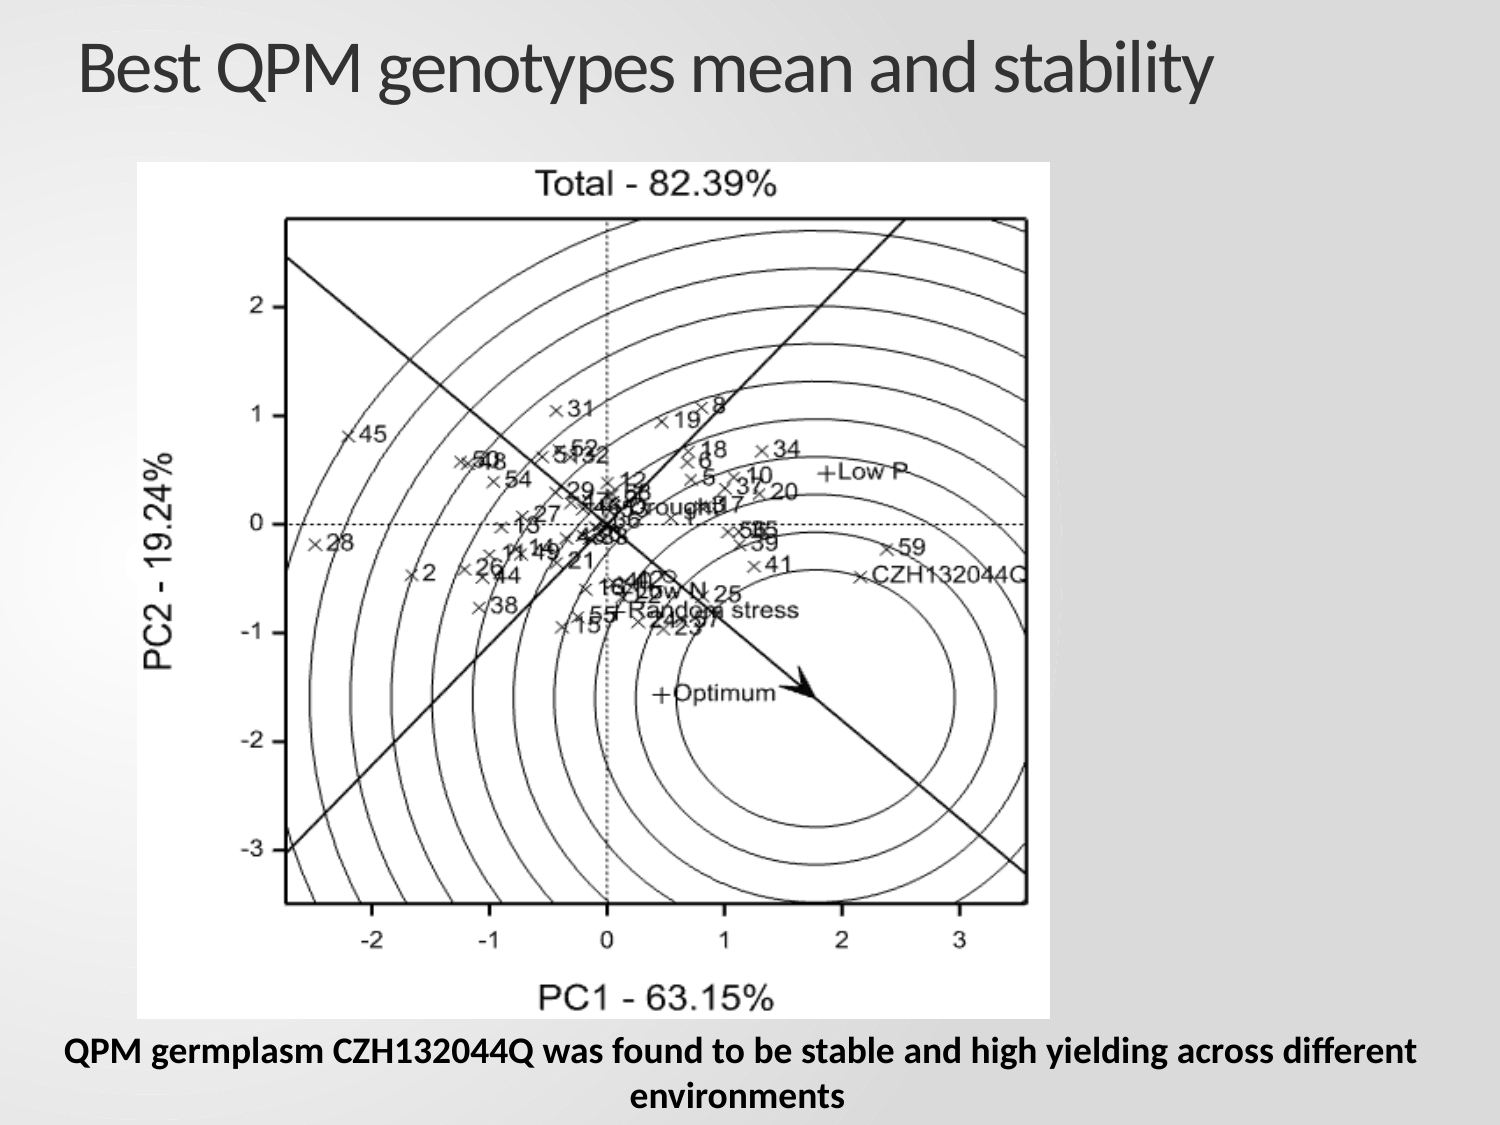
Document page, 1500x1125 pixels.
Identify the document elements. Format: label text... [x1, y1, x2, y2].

title Best QPM genotypes mean and stability [62, 10, 1418, 103]
picture [136, 161, 1051, 1020]
text_box QPM germplasm CZH132044Q was found to be stable and high yielding across different environments [0, 1018, 1475, 1124]
